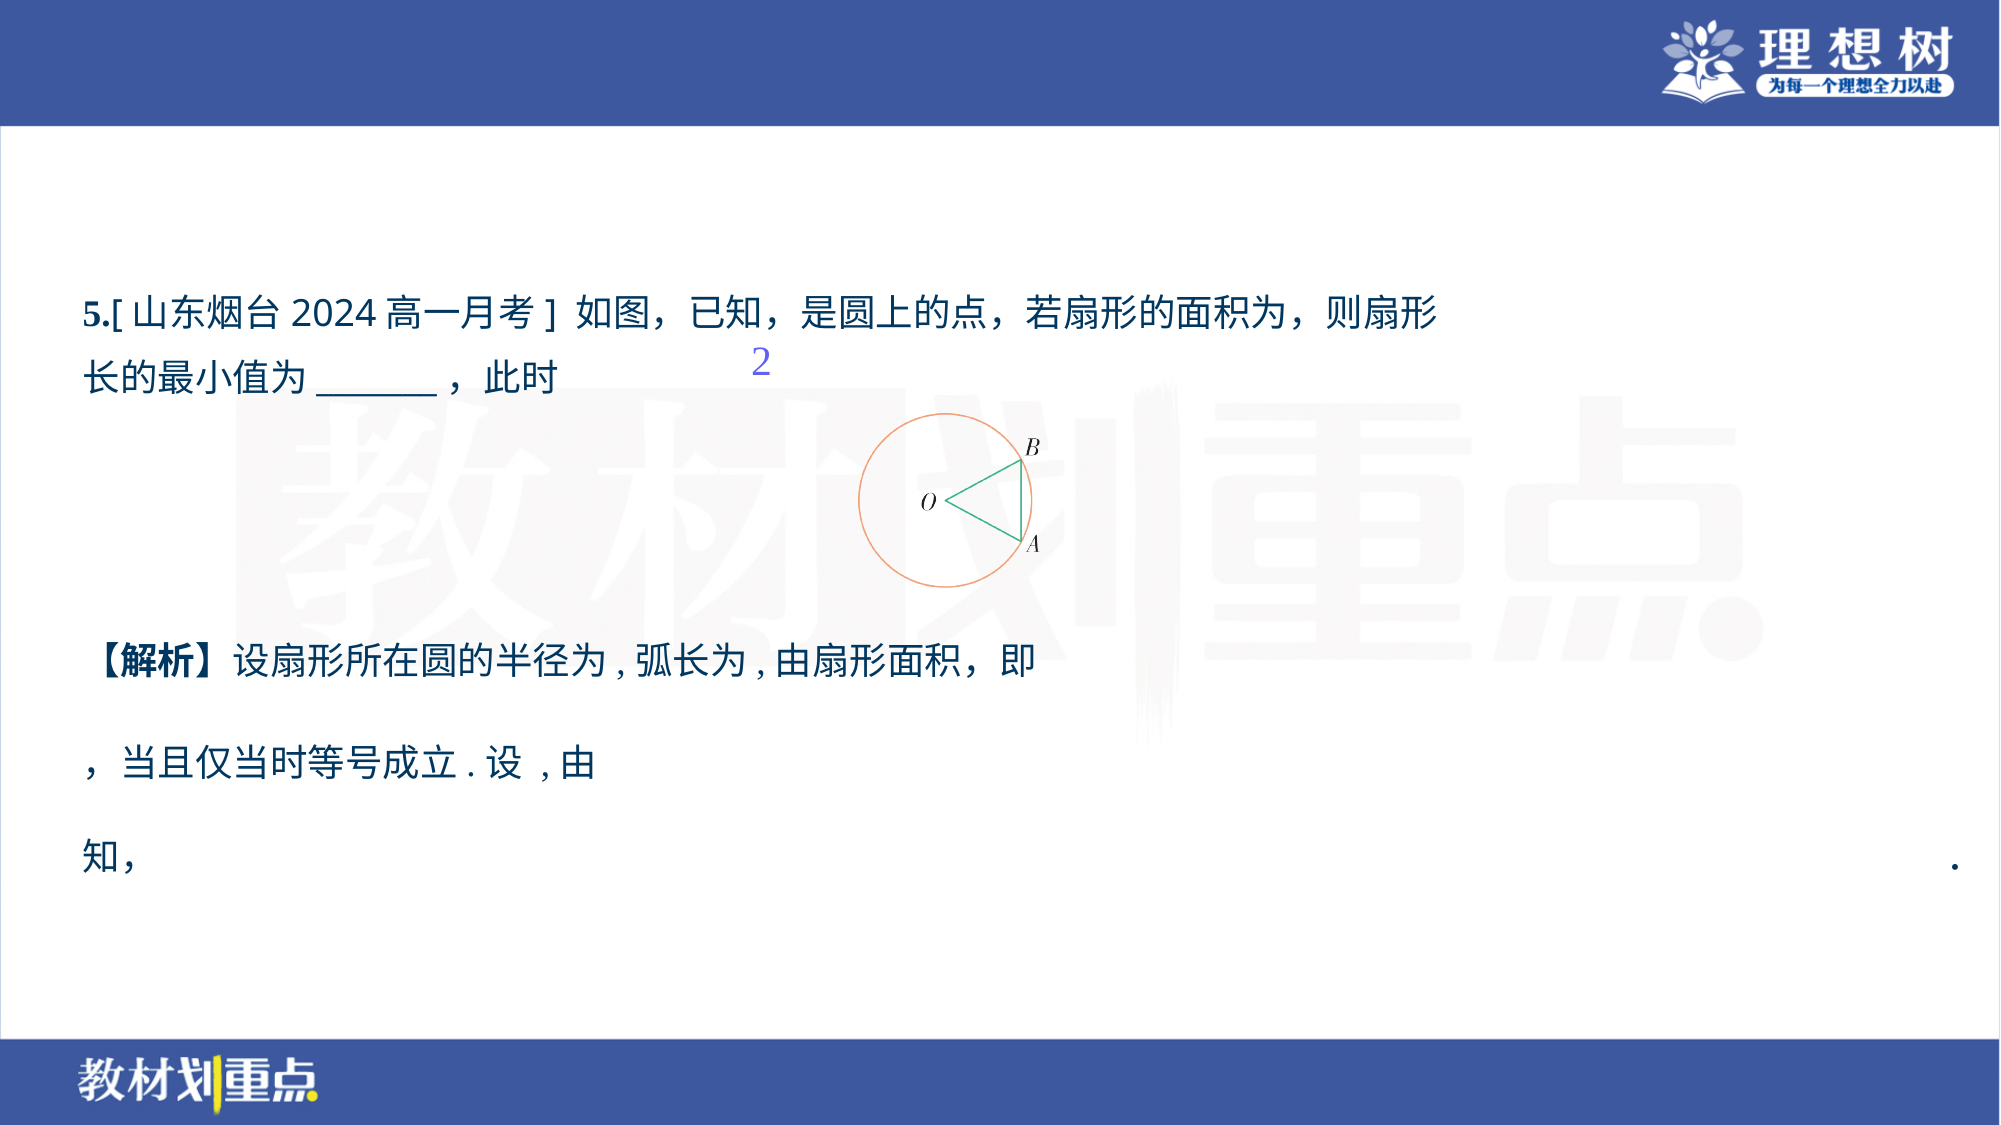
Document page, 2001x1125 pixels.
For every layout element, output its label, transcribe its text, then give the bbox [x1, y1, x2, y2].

text_box 2 [736, 331, 788, 382]
picture [0, 0, 2000, 1125]
